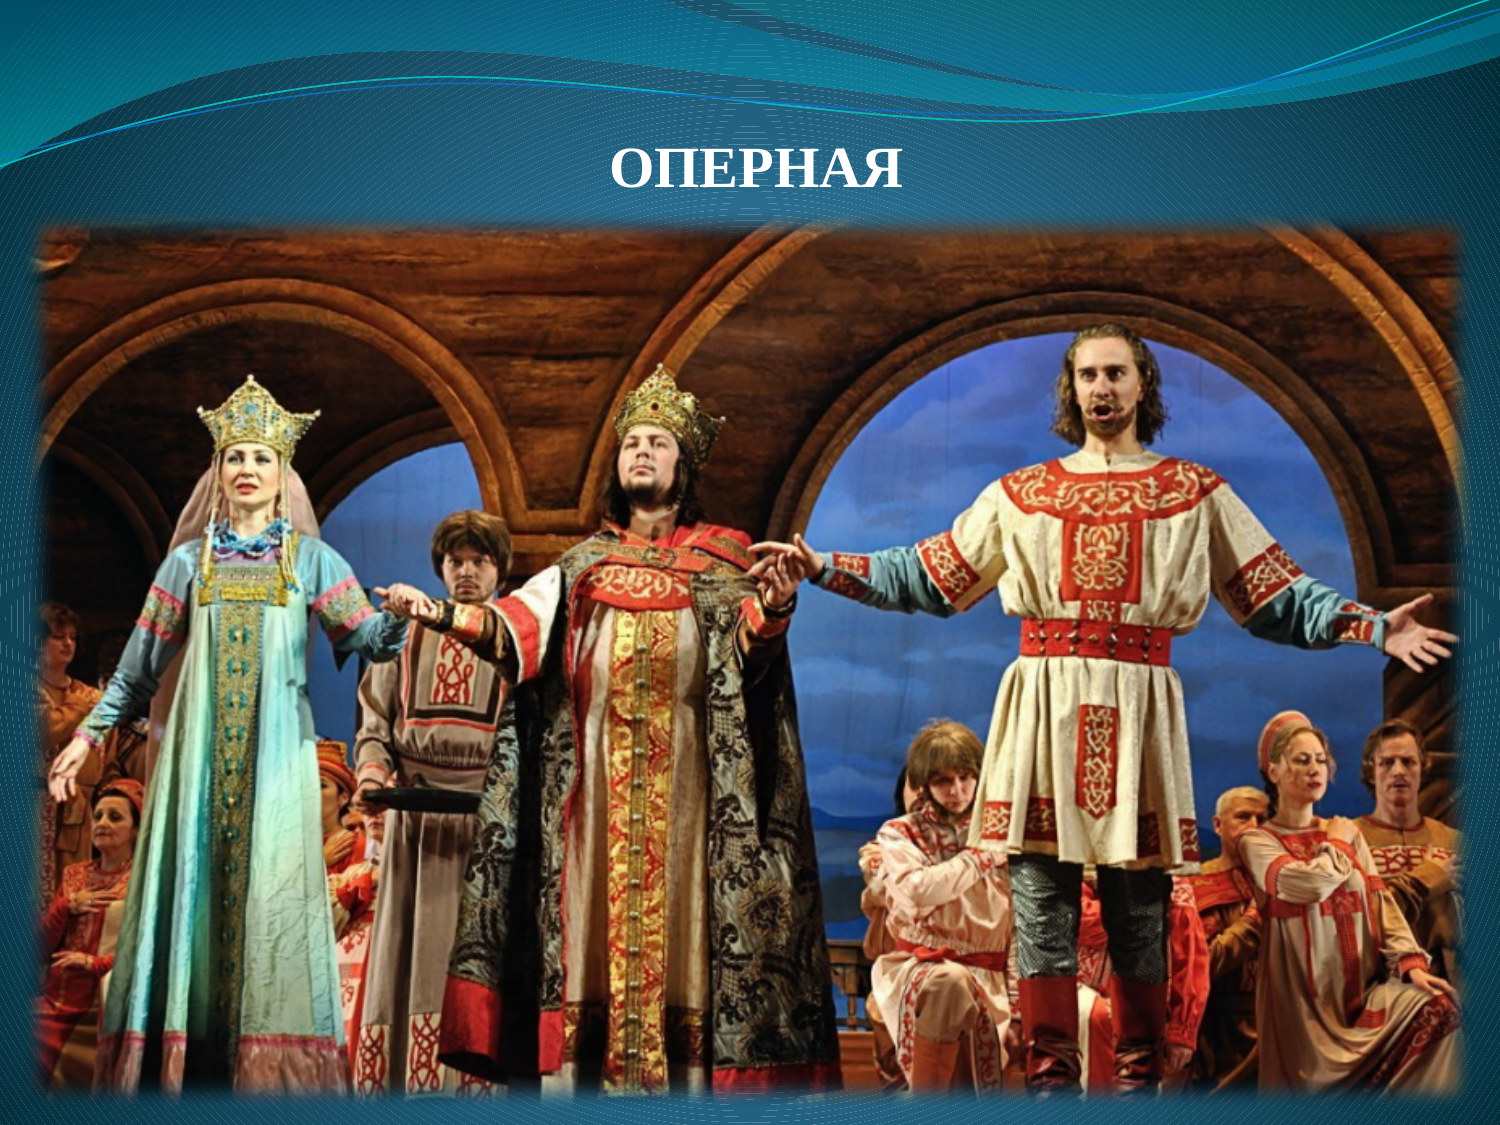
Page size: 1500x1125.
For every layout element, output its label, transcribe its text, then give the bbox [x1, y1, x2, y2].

title ОПЕРНАЯ [75, 82, 1438, 200]
picture [23, 210, 1476, 1111]
